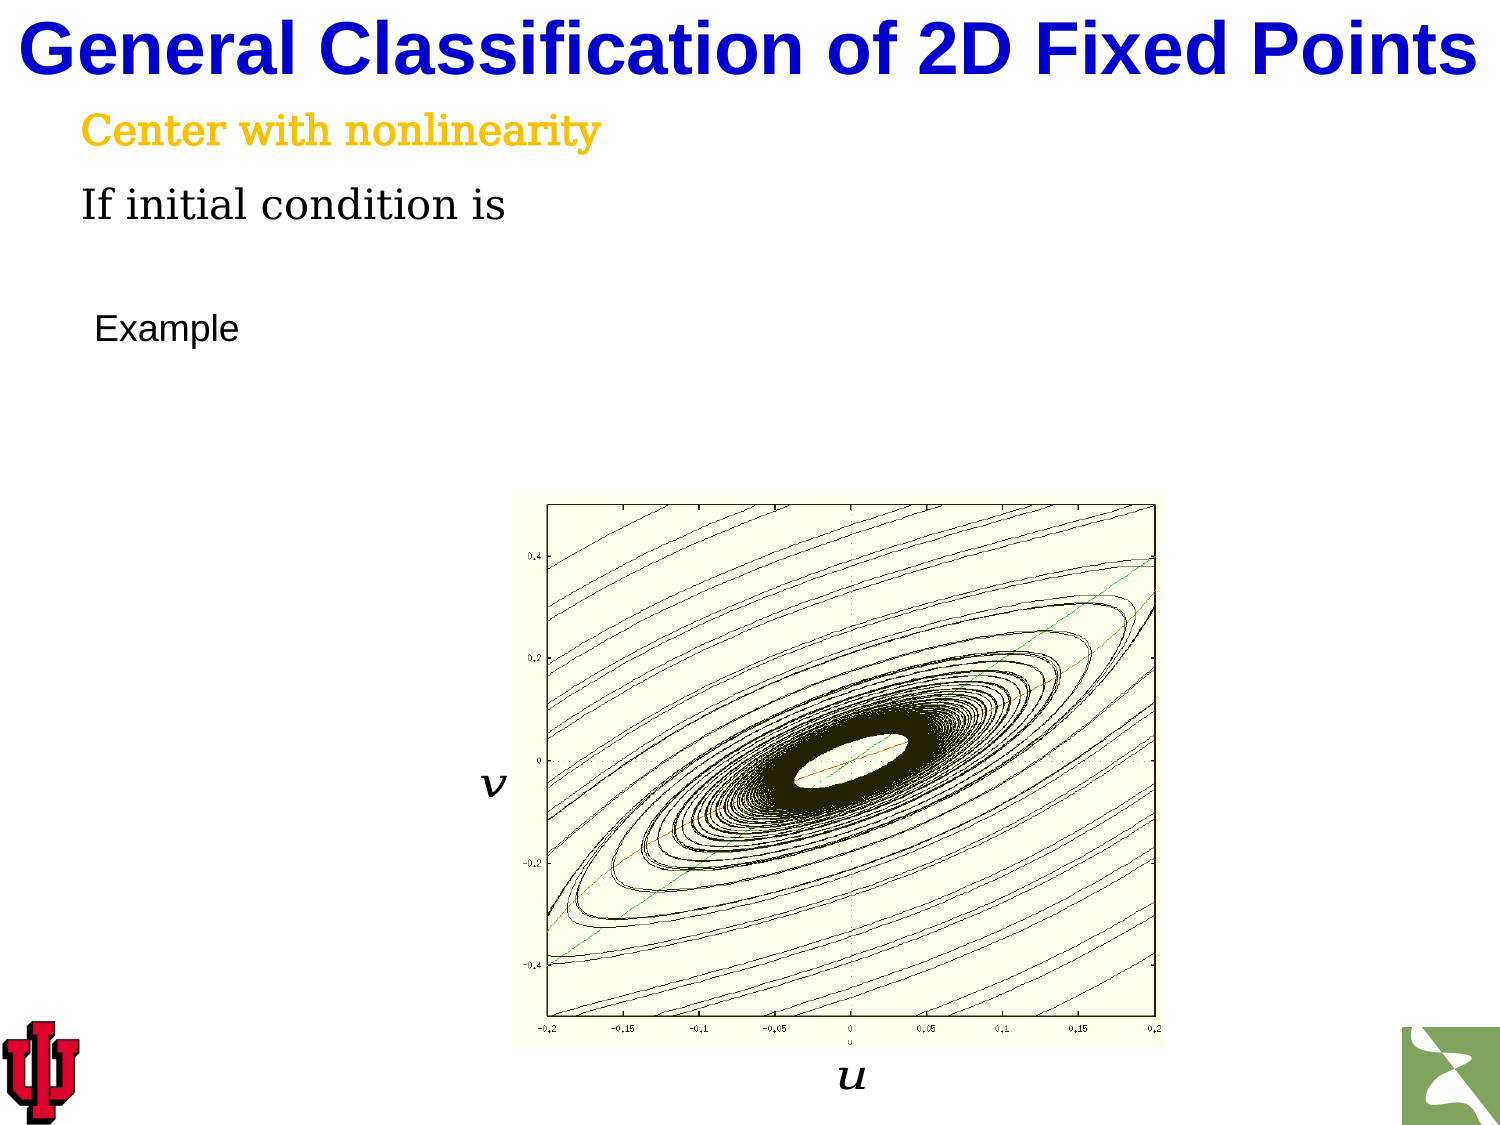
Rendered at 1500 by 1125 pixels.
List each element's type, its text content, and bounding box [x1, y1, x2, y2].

picture [511, 494, 1164, 1048]
picture [1402, 1027, 1500, 1125]
picture [0, 1020, 80, 1125]
title General Classification of 2D Fixed Points [0, 0, 1500, 90]
